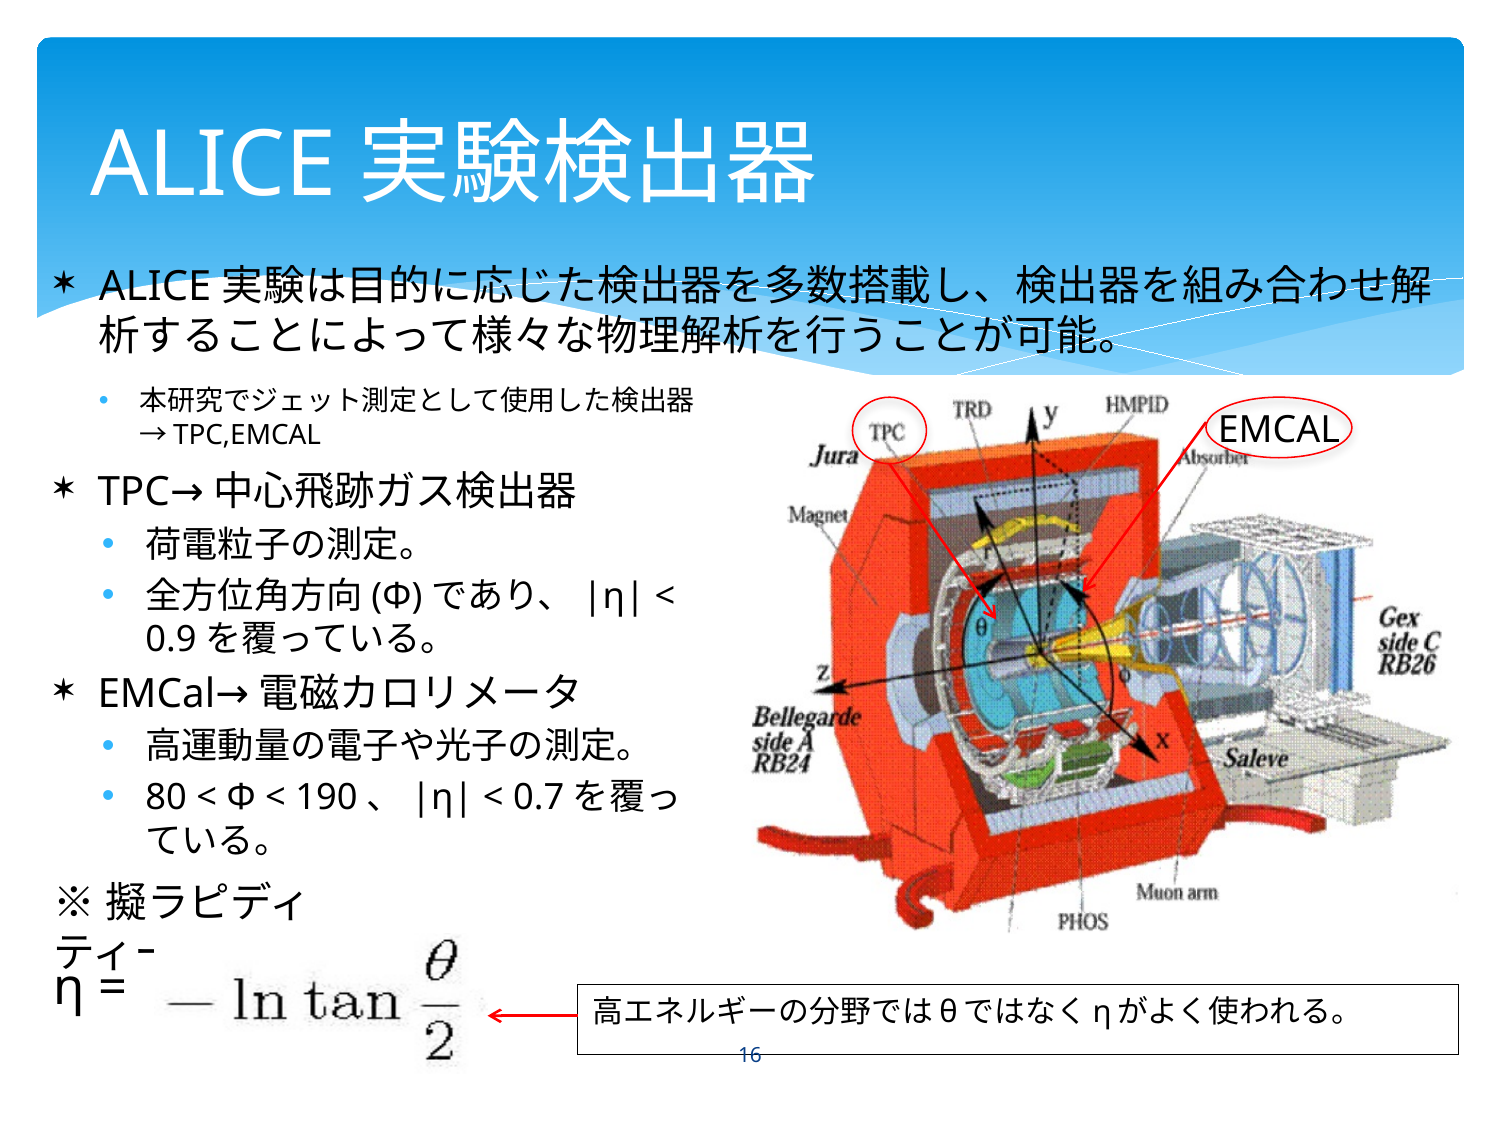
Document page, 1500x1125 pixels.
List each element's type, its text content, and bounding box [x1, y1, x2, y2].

list ALICE実験は目的に応じた検出器を多数搭載し、検出器を組み合わせ解析することによって様々な物理解析を行うことが可能。 [38, 251, 1459, 375]
text_box ※擬ラピディティー [38, 868, 417, 946]
picture [154, 933, 488, 1075]
text_box 本研究でジェット測定として使用した検出器→TPC,EMCAL [38, 375, 733, 458]
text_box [1082, 421, 1207, 593]
slide_number 16 [654, 1025, 846, 1086]
title ALICE実験検出器 [75, 55, 1425, 261]
text_box η = [38, 946, 148, 1055]
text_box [889, 463, 997, 620]
picture [735, 375, 1459, 934]
text_box 高エネルギーの分野ではθではなくηがよく使われる。 [577, 984, 1459, 1055]
text_box TPC→中心飛跡ガス検出器 荷電粒子の測定。 全方位角方向(Φ)であり、|η| < 0.9を覆っている。 EMCal→電磁カロリメータ 高運動量の電子や光子の測定。 80 < Φ < 190、|η| < 0.7を覆っている。 [38, 457, 711, 869]
